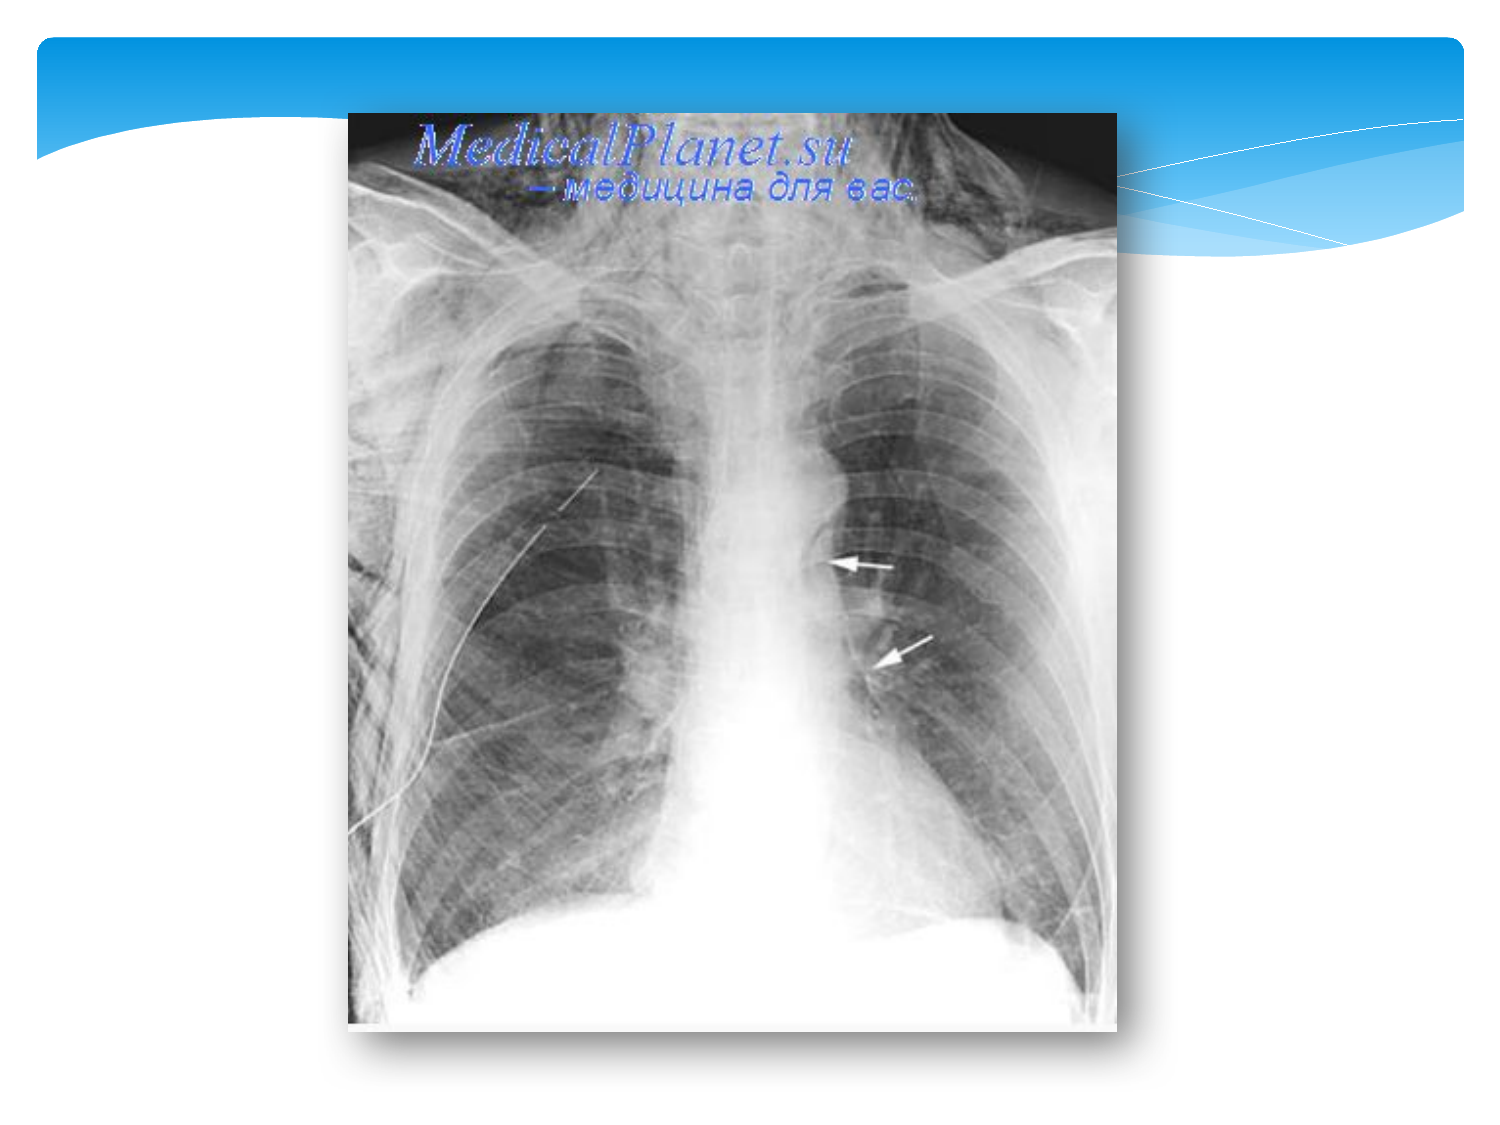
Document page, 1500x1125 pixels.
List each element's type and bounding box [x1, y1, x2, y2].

picture [348, 113, 1117, 1033]
